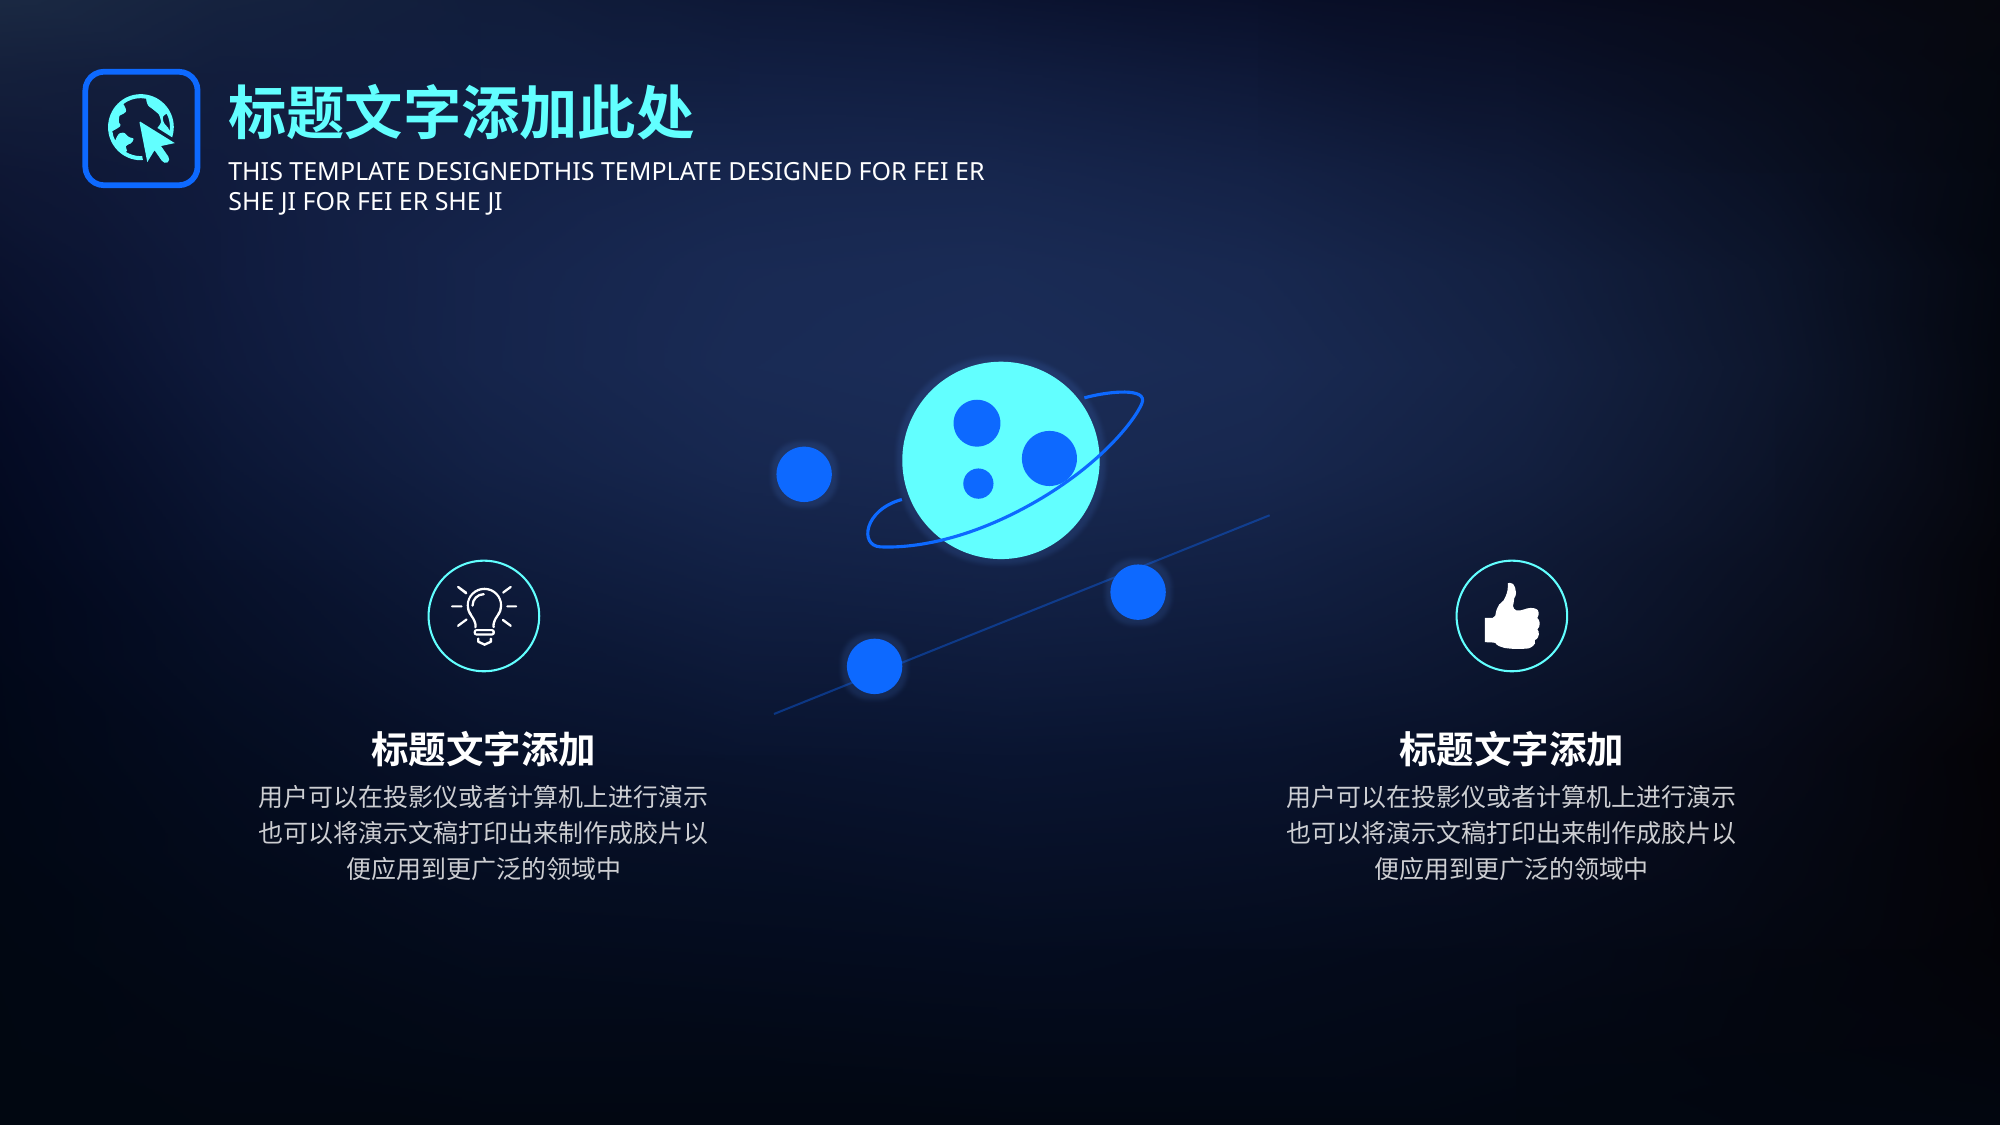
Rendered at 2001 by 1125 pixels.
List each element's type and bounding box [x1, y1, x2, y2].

text_box [85, 68, 1014, 194]
text_box [241, 710, 726, 893]
text_box [774, 361, 1270, 715]
text_box [428, 560, 540, 672]
picture [0, 0, 2000, 1125]
text_box [1269, 710, 1754, 893]
text_box [1456, 560, 1568, 672]
